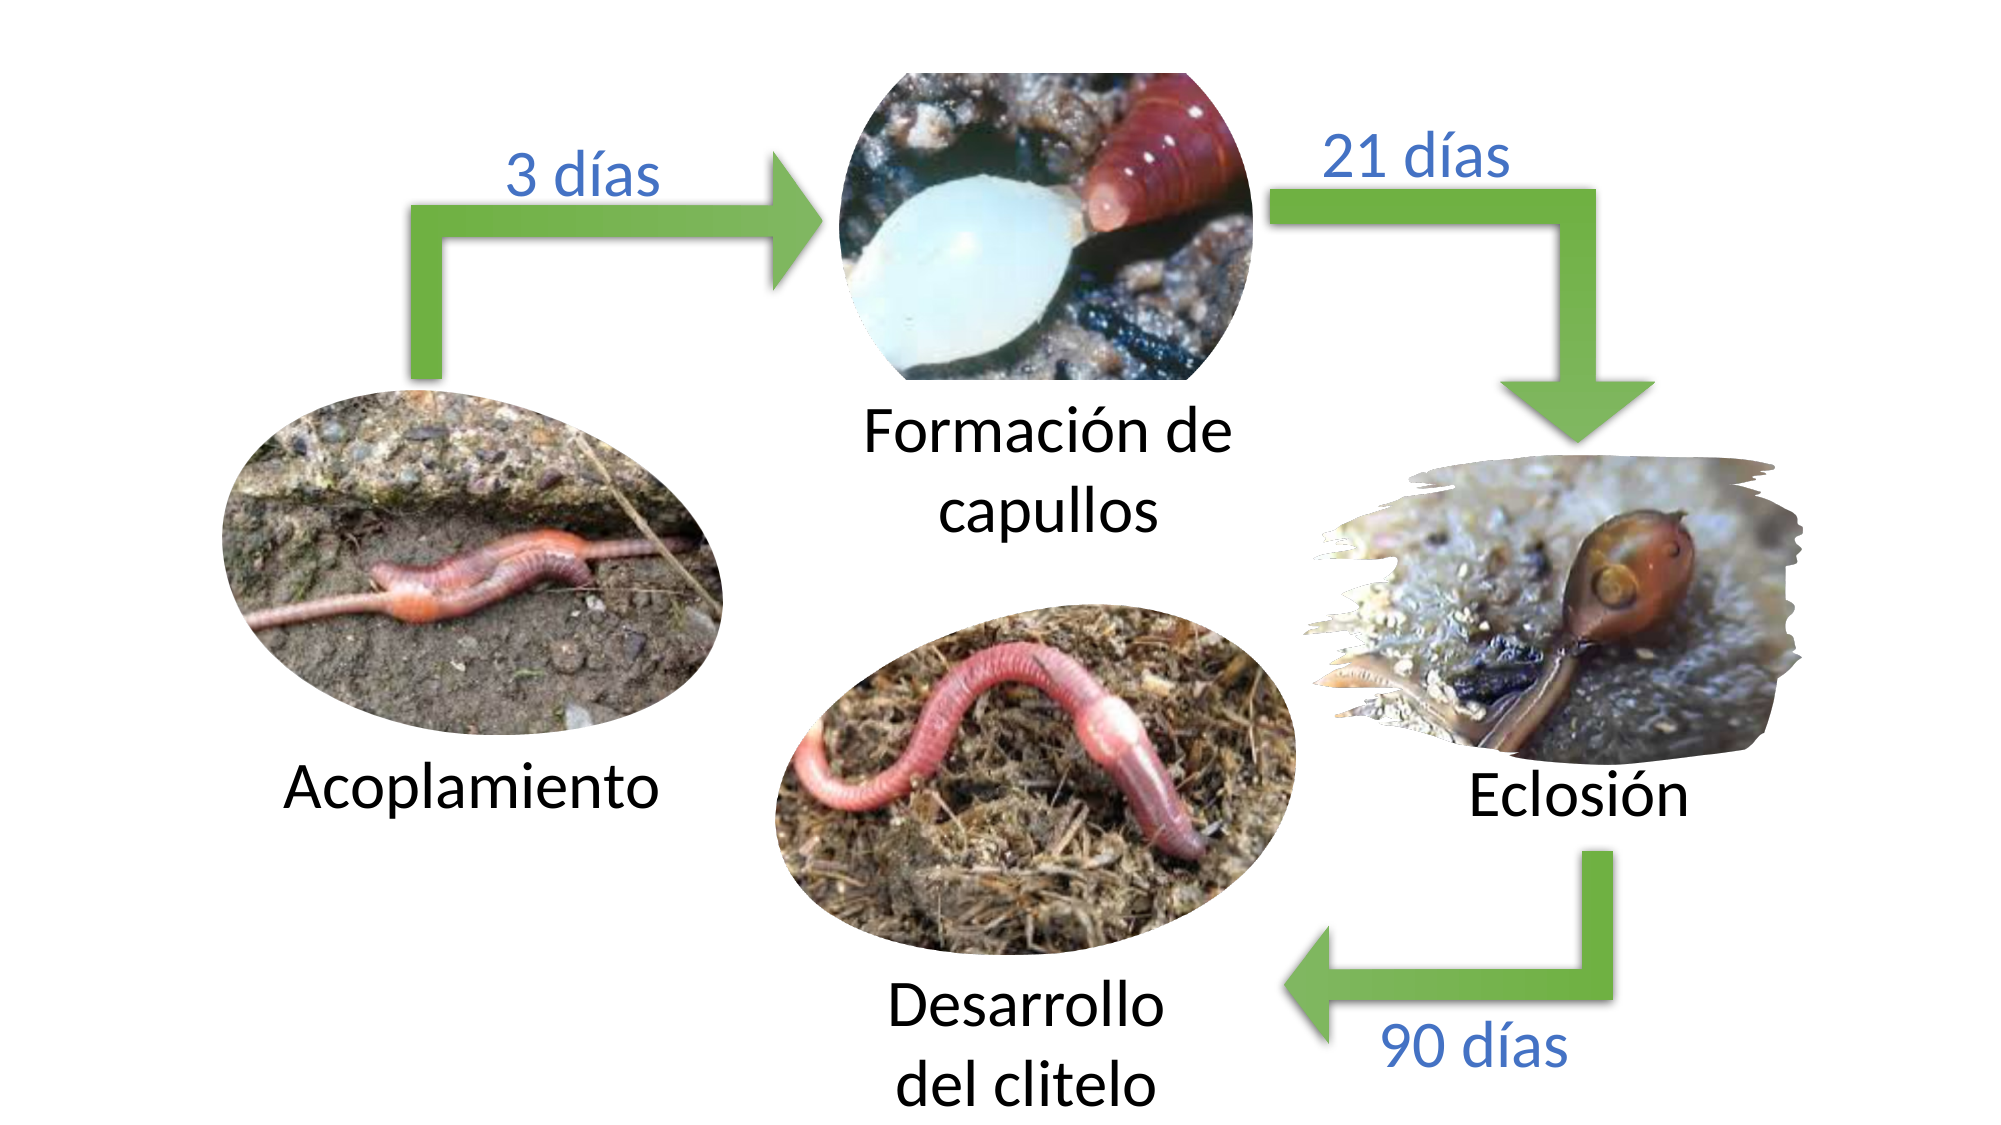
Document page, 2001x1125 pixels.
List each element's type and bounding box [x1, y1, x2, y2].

text_box [222, 73, 1803, 1125]
